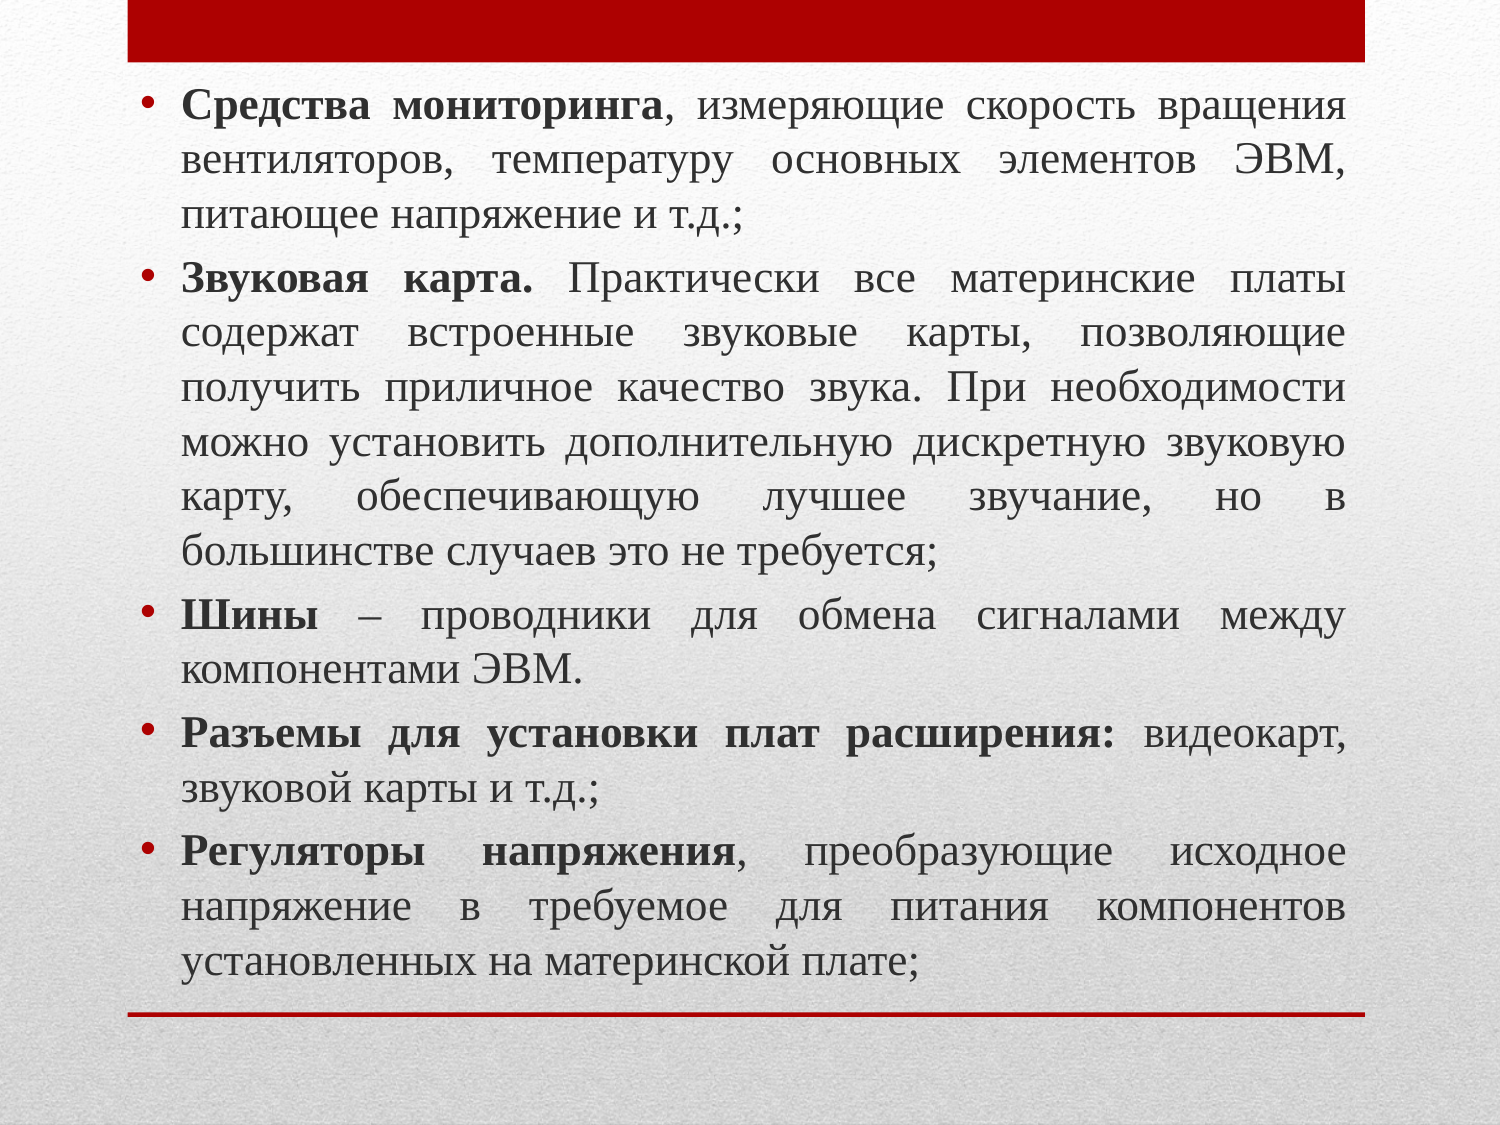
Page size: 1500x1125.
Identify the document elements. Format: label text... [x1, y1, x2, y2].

list Средства мониторинга, измеряющие скорость вращения вентиляторов, температуру основных элементов ЭВМ, питающее напряжение и т.д.; Звуковая карта. Практически все материнские платы содержат встроенные звуковые карты, позволяющие получить приличное качество звука. При необходимости можно установить дополнительную дискретную звуковую карту, обеспечивающую лучшее звучание, но в большинстве случаев это не требуется; Шины – проводники для обмена сигналами между компонентами ЭВМ. Разъемы для установки плат расширения: видеокарт, звуковой карты и т.д.; Регуляторы напряжения, преобразующие исходное напряжение в требуемое для питания компонентов установленных на материнской плате; [125, 66, 1363, 1000]
